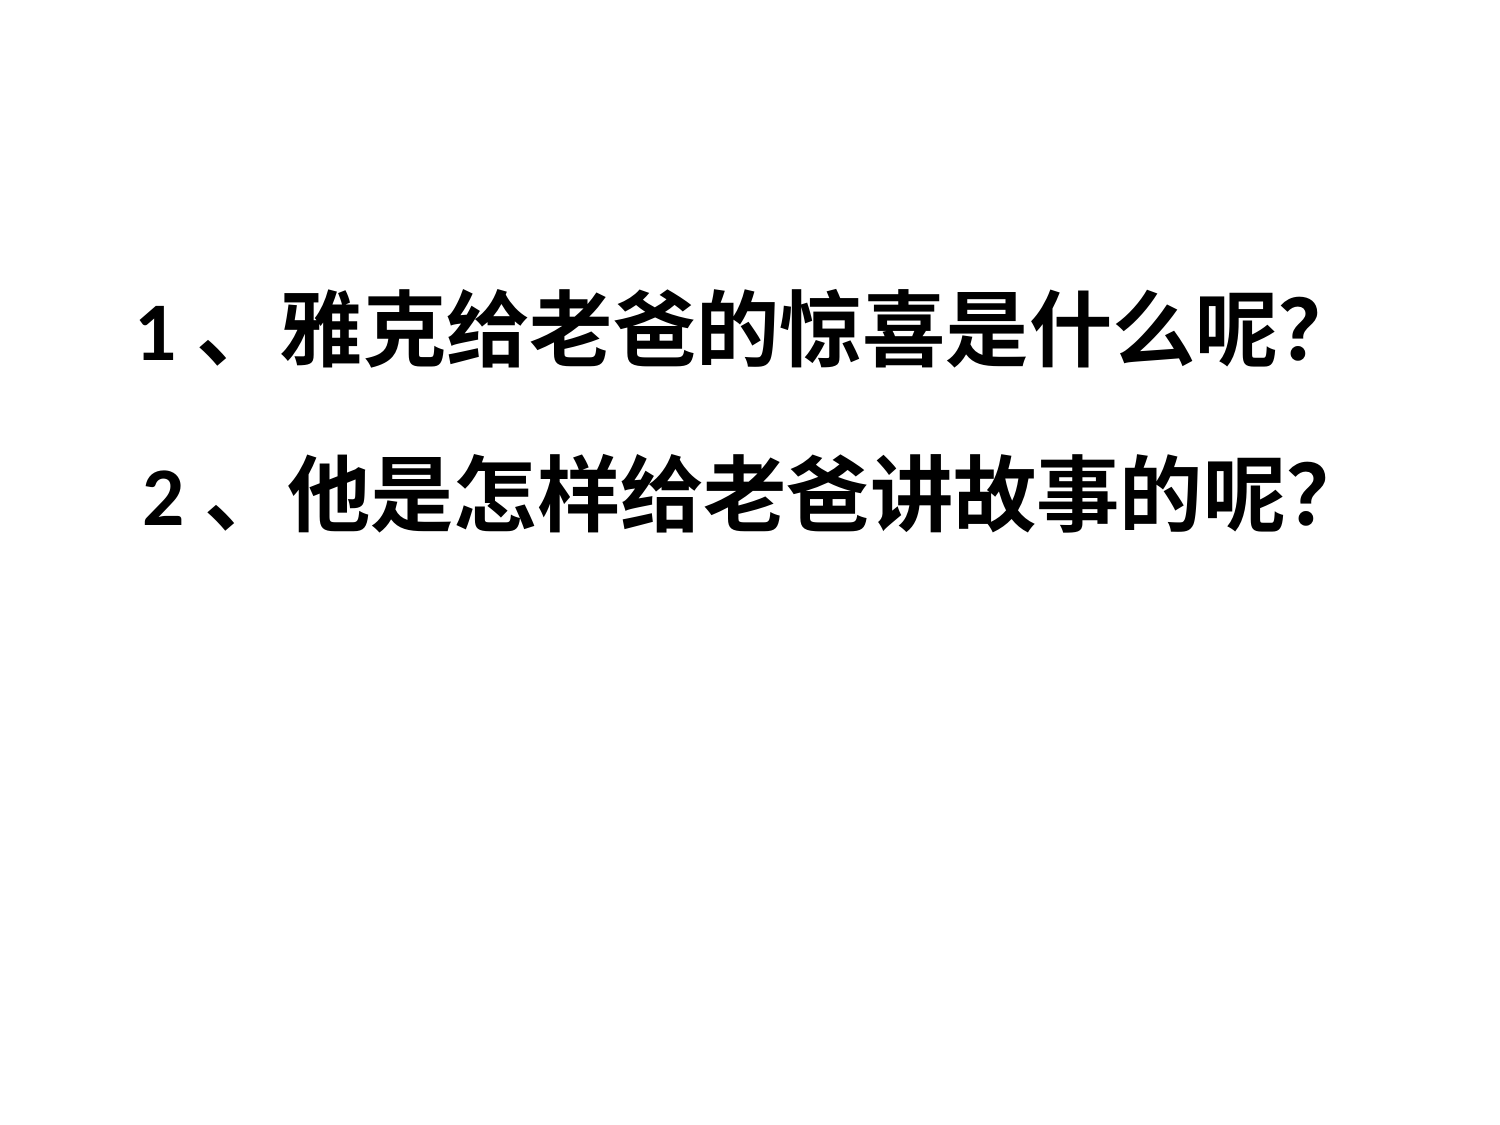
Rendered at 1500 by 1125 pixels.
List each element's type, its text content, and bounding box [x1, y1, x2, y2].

text_box 1、雅克给老爸的惊喜是什么呢？ [41, 269, 1400, 384]
text_box 2、他是怎样给老爸讲故事的呢？ [76, 434, 1436, 550]
